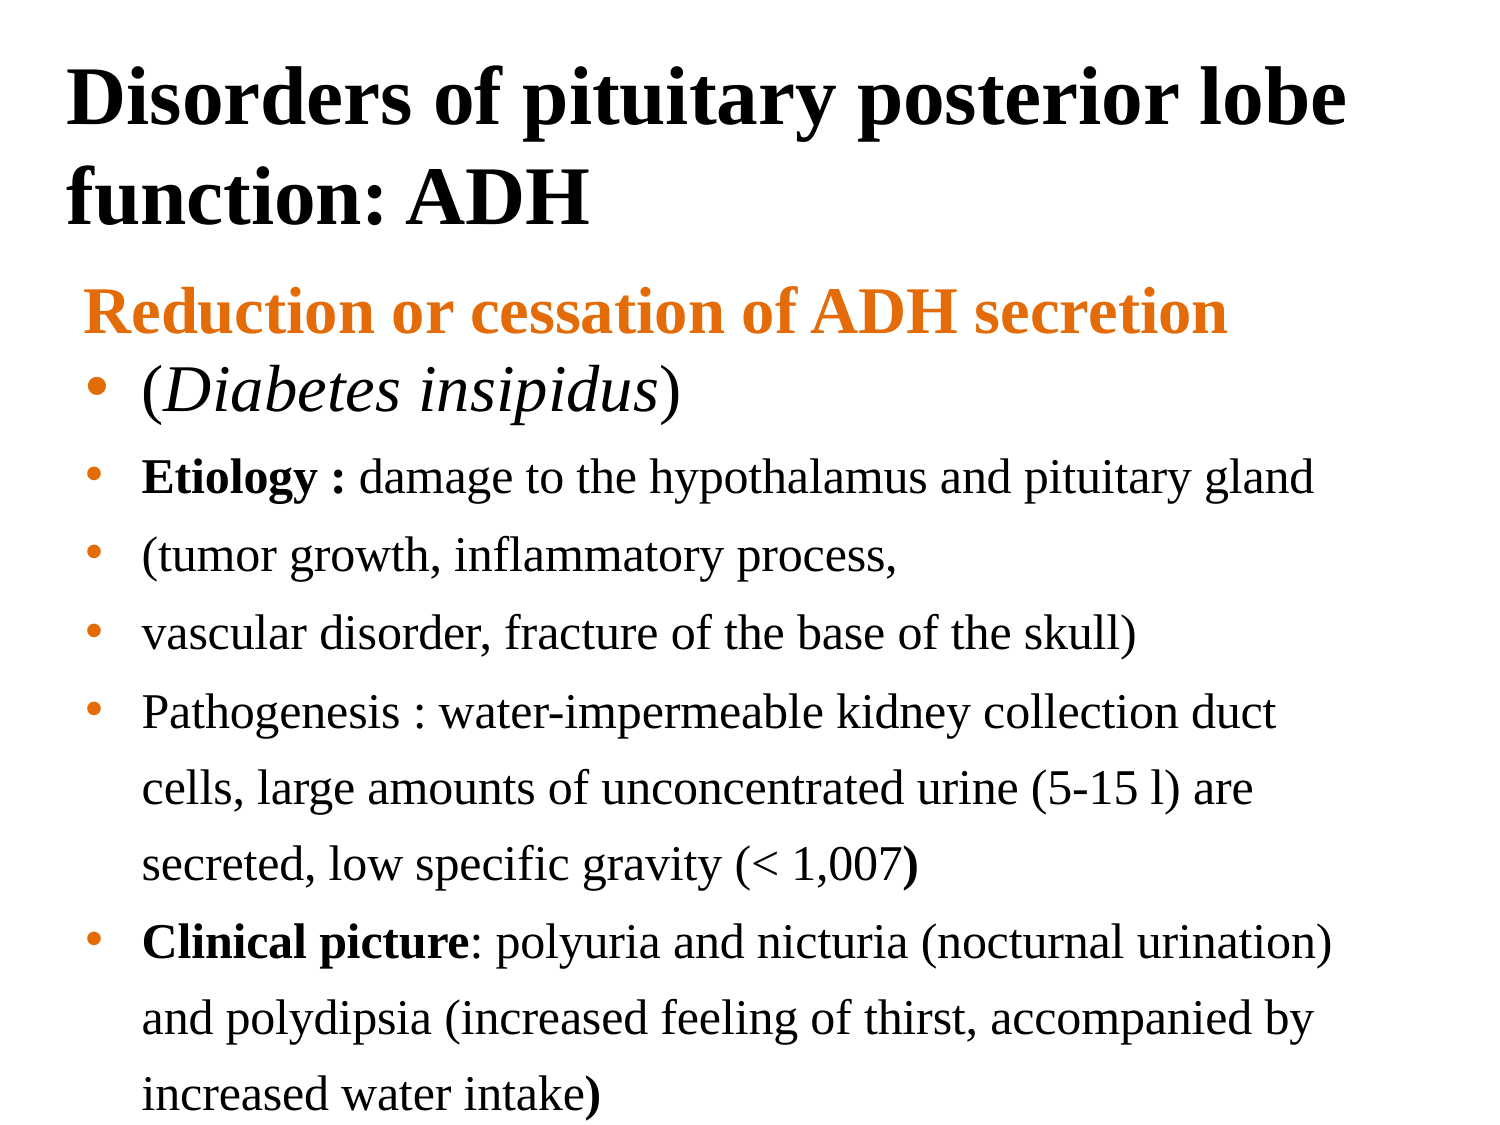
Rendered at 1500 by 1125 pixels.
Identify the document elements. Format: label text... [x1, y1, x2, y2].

title Disorders of pituitary posterior lobe function: ADH [66, 33, 1445, 346]
text_box Reduction or cessation of ADH secretion (Diabetes insipidus) Etiology : damage to the hypothalamus and pituitary gland (tumor growth, inflammatory process, vascular disorder, fracture of the base of the skull) Pathogenesis : water-impermeable kidney collection duct cells, large amounts of unconcentrated urine (5-15 l) are secreted, low specific gravity (< 1,007) Clinical picture: polyuria and nicturia (nocturnal urination) and polydipsia (increased feeling of thirst, accompanied by increased water intake) [83, 264, 1383, 1125]
